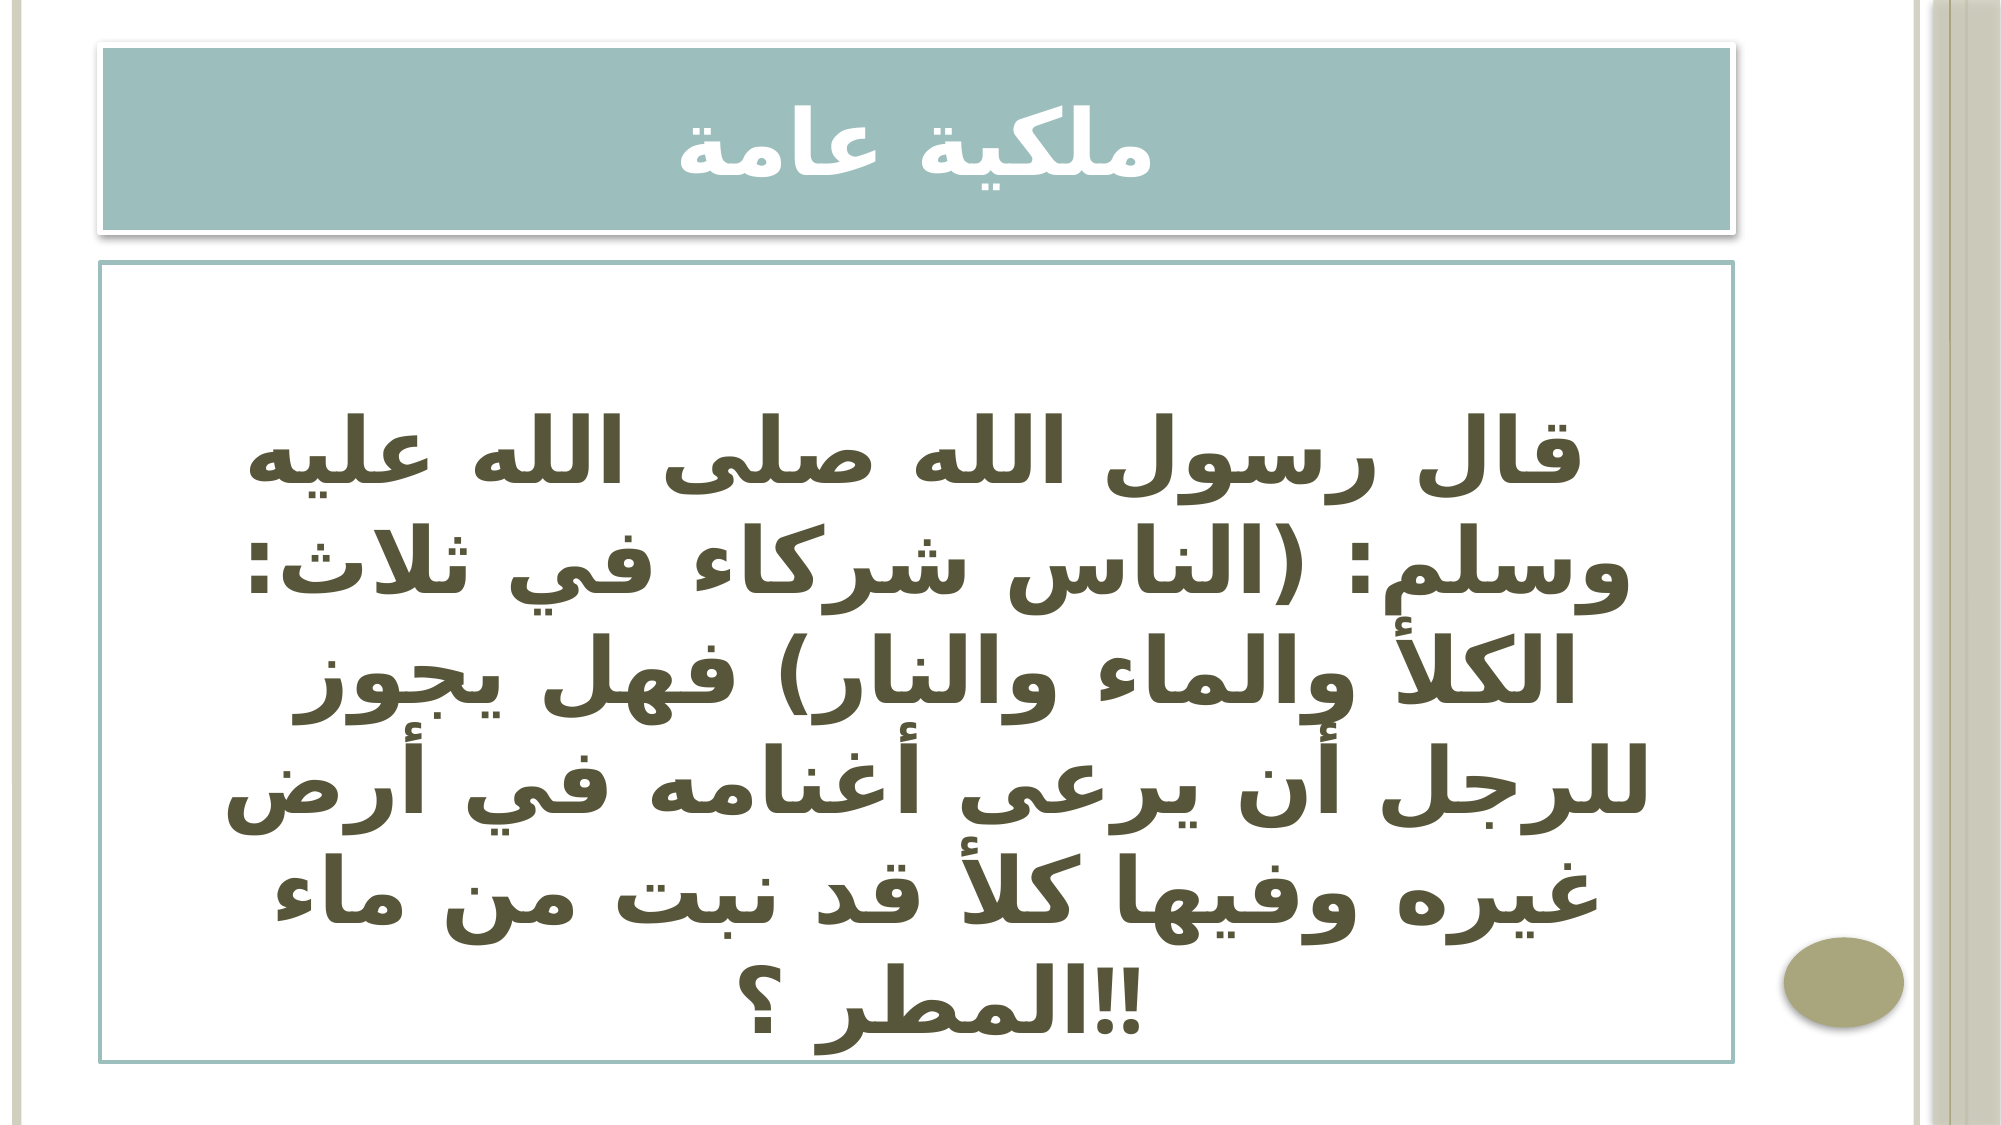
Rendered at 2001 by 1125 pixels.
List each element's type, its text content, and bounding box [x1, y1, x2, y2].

title ملكية عامة [97, 42, 1736, 235]
list قال رسول الله صلى الله عليه وسلم: (الناس شركاء في ثلاث: الكلأ والماء والنار) فهل يجوز للرجل أن يرعى أغنامه في أرض غيره وفيها كلأ قد نبت من ماء المطر ؟!! [98, 260, 1735, 1064]
